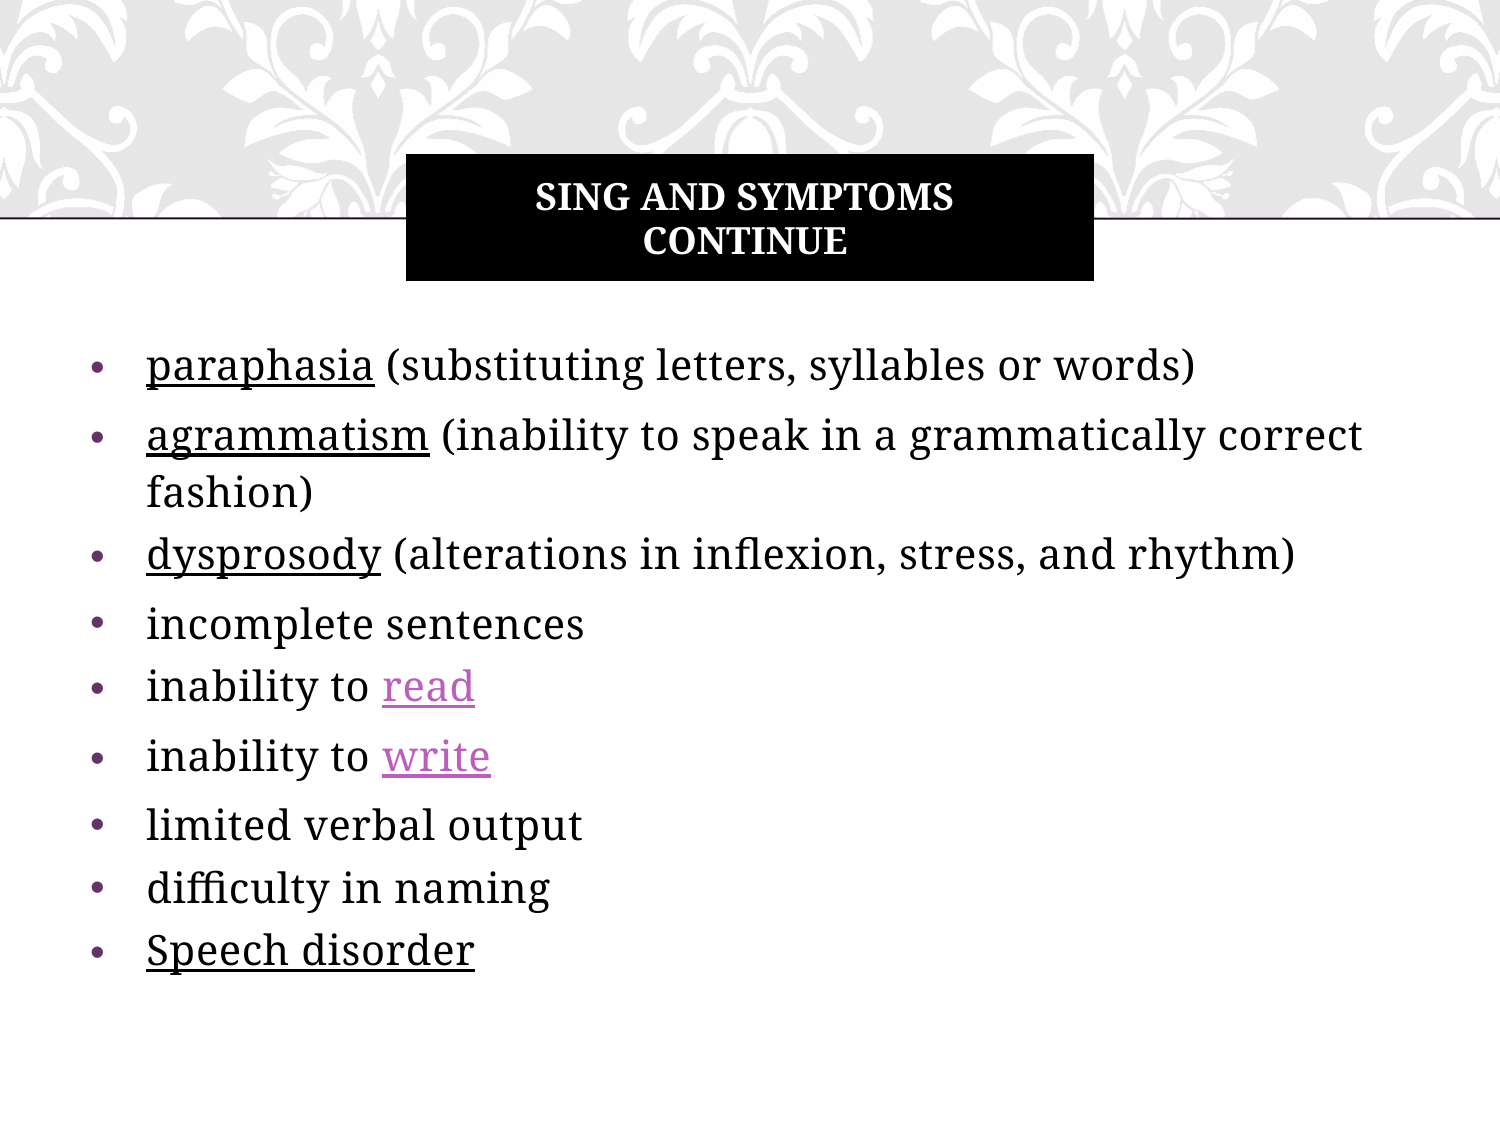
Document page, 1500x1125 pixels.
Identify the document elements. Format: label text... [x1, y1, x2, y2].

list paraphasia (substituting letters, syllables or words) agrammatism (inability to speak in a grammatically correct fashion) dysprosody (alterations in inflexion, stress, and rhythm) incomplete sentences inability to read inability to write limited verbal output difficulty in naming Speech disorder [75, 331, 1425, 1000]
title Sing and symptoms continue [406, 154, 1094, 281]
